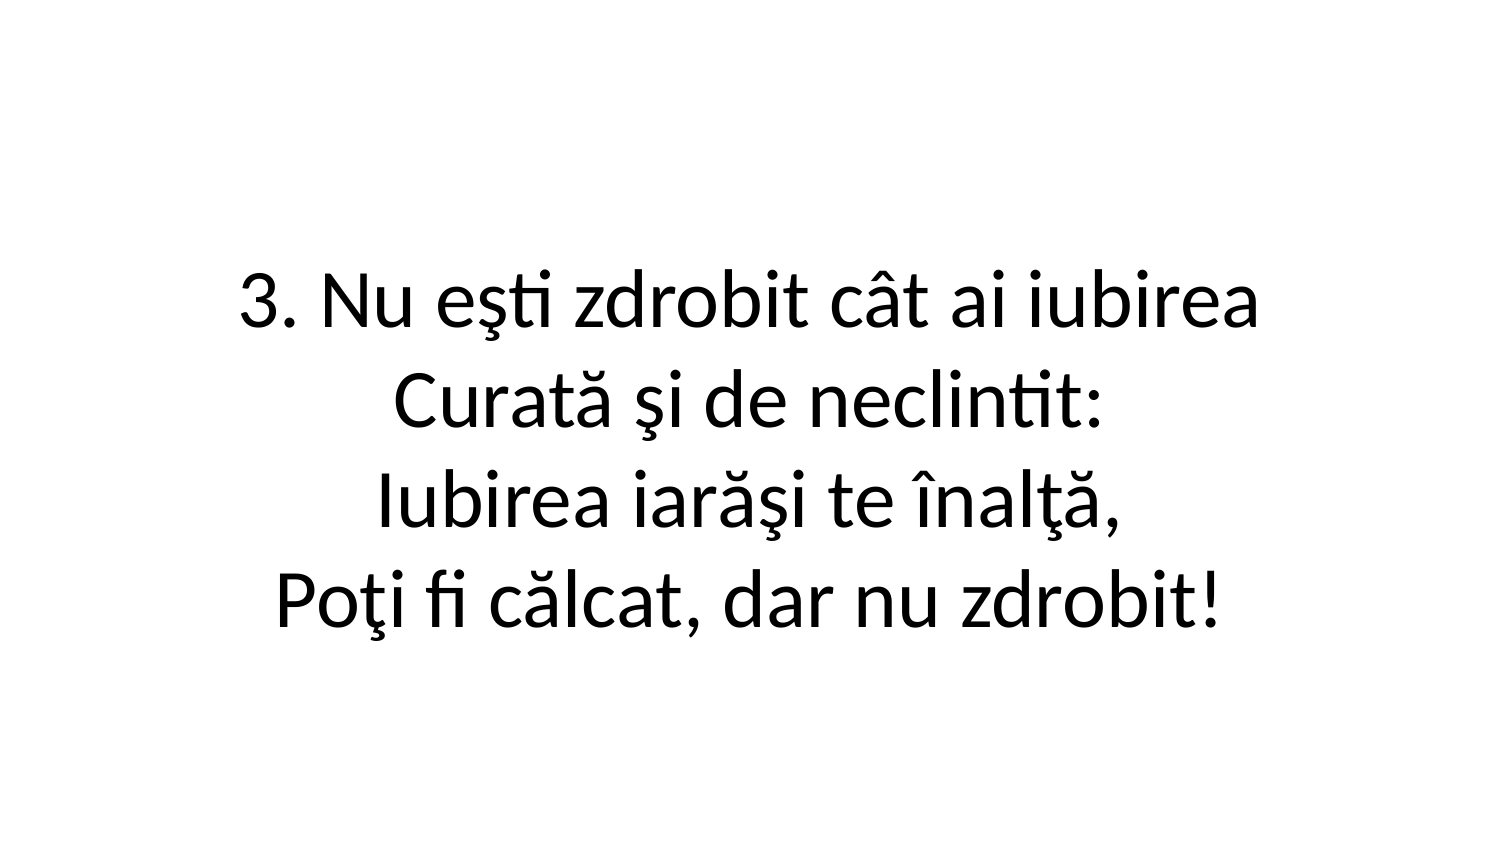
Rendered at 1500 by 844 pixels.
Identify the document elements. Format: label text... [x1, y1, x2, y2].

text_box 3. Nu eşti zdrobit cât ai iubirea Curată şi de neclintit: Iubirea iarăşi te înalţă, Poţi fi călcat, dar nu zdrobit! [222, 192, 1278, 652]
